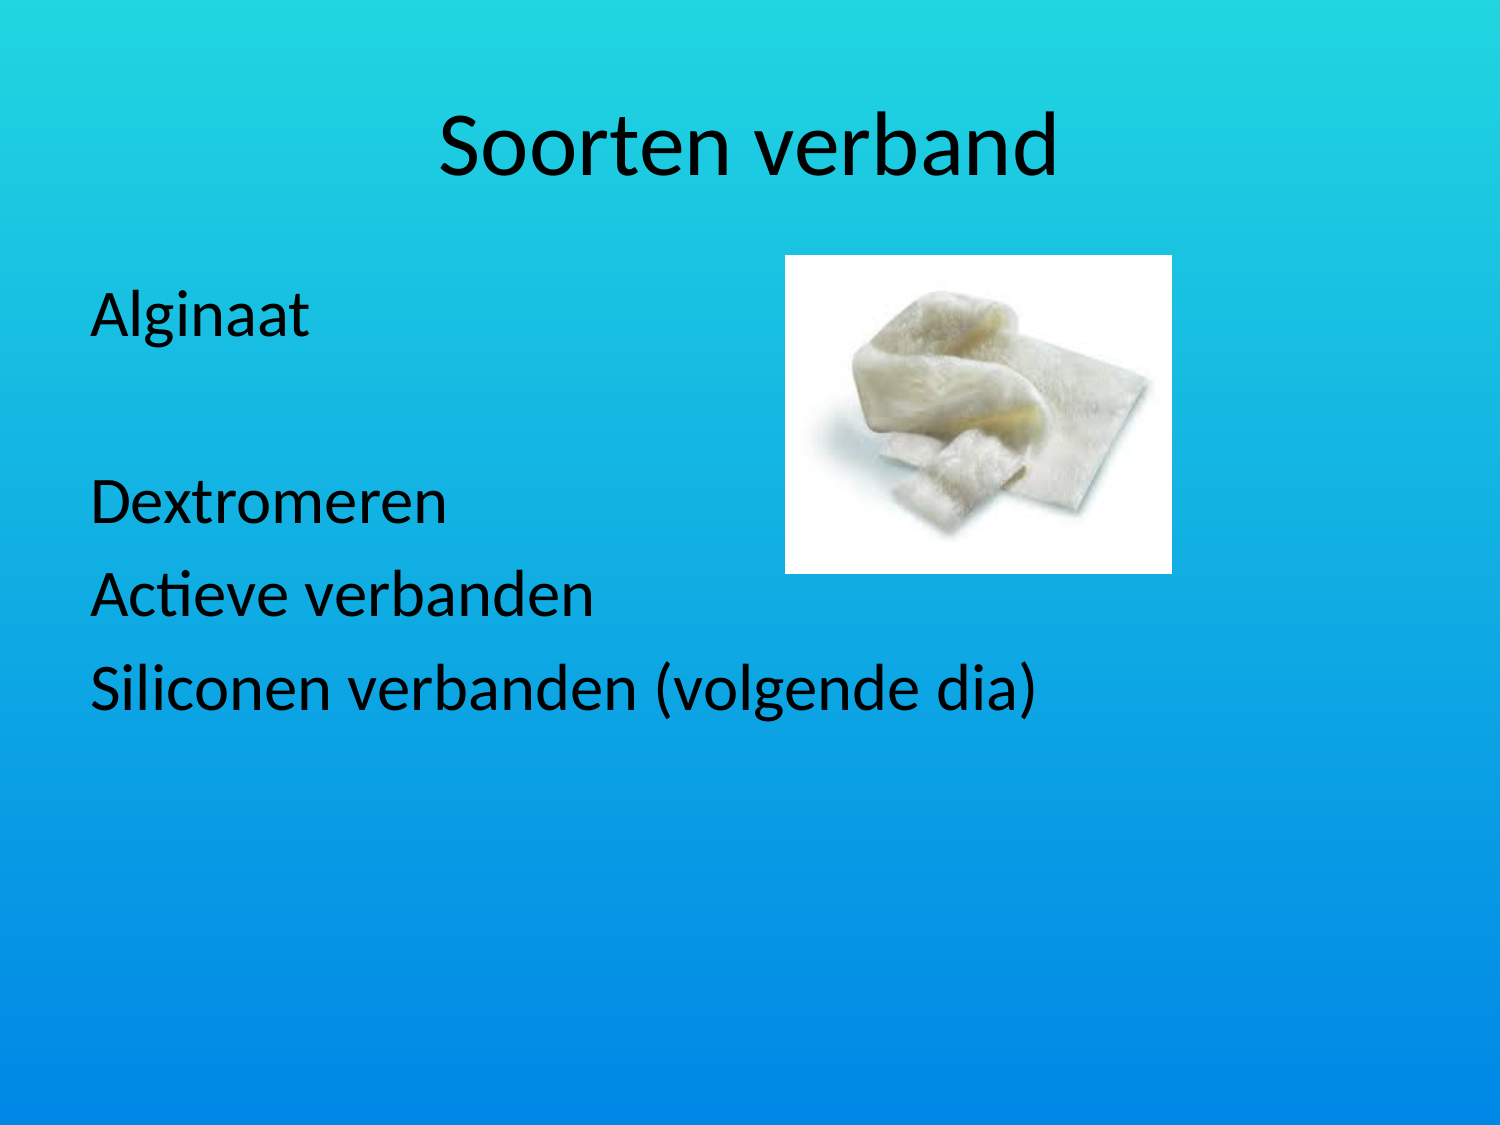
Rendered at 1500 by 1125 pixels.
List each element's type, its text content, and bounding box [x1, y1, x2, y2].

list Alginaat Dextromeren Actieve verbanden Siliconen verbanden (volgende dia) [75, 262, 1425, 1005]
title Soorten verband [75, 45, 1425, 233]
picture [785, 255, 1172, 573]
